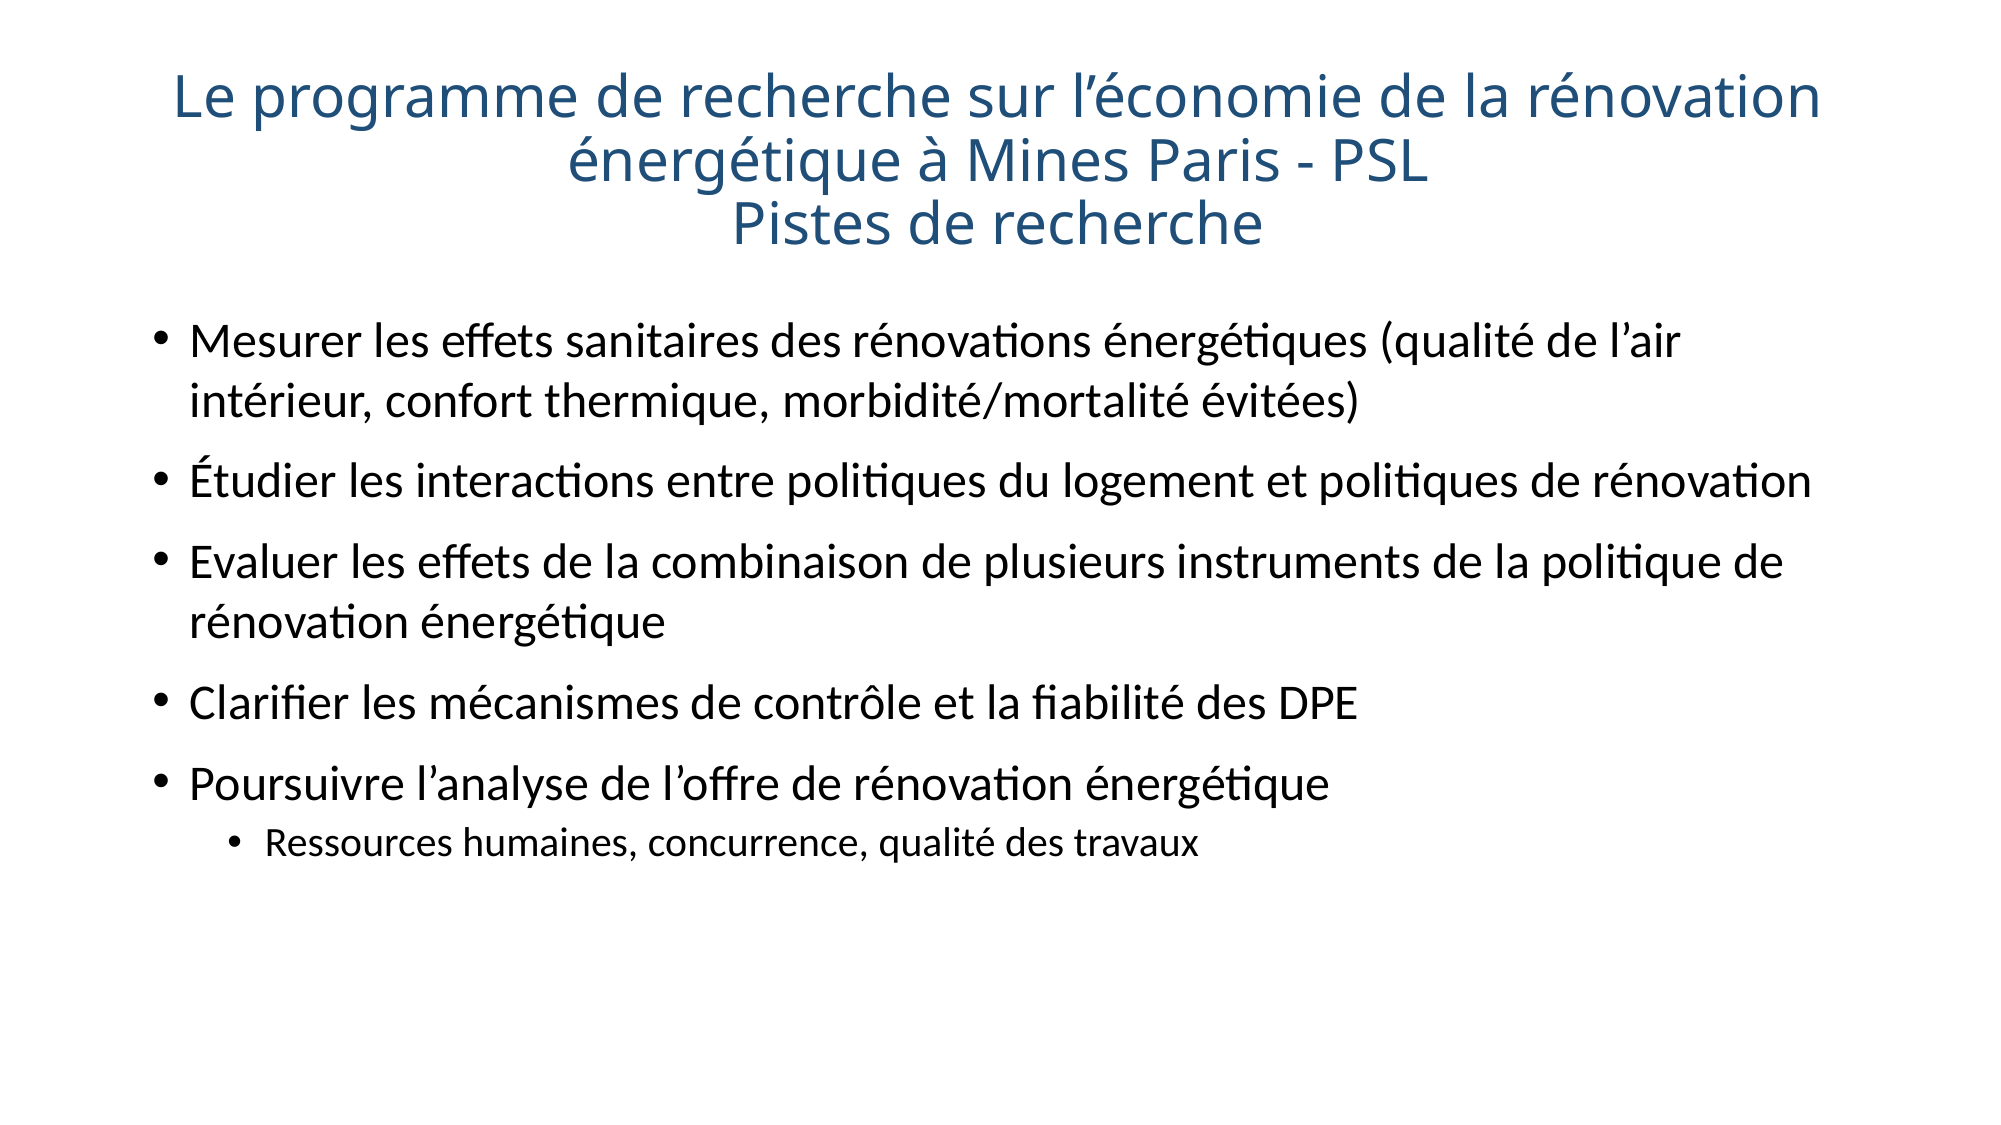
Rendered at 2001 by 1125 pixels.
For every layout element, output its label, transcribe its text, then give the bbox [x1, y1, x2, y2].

list Mesurer les effets sanitaires des rénovations énergétiques (qualité de l’air intérieur, confort thermique, morbidité/mortalité évitées) Étudier les interactions entre politiques du logement et politiques de rénovation Evaluer les effets de la combinaison de plusieurs instruments de la politique de rénovation énergétique Clarifier les mécanismes de contrôle et la fiabilité des DPE Poursuivre l’analyse de l’offre de rénovation énergétique Ressources humaines, concurrence, qualité des travaux [137, 299, 1863, 1014]
title Le programme de recherche sur l’économie de la rénovation énergétique à Mines Paris - PSL Pistes de recherche [32, 59, 1965, 265]
